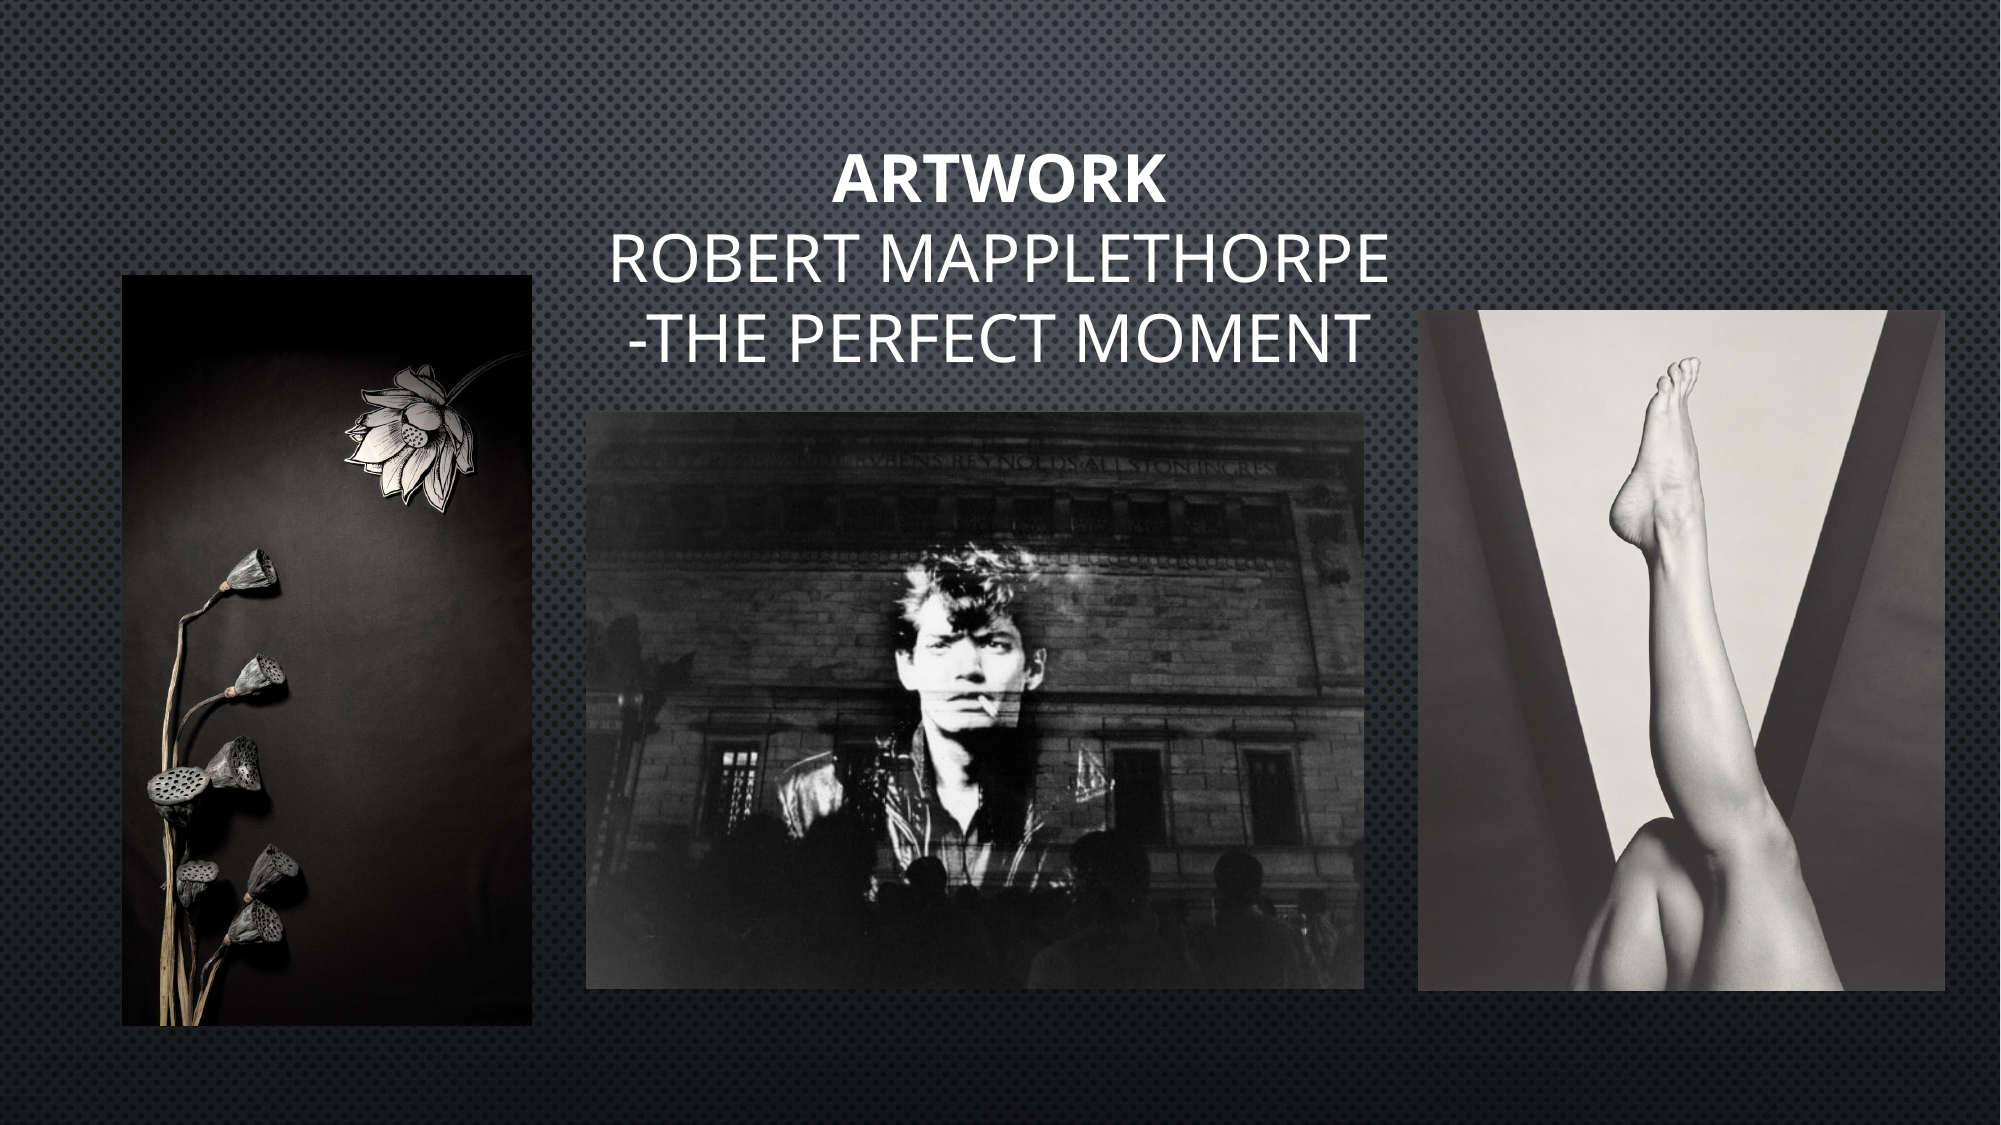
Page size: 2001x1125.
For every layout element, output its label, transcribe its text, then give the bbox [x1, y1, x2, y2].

title Artwork Robert Mapplethorpe -The Perfect Moment [187, 99, 1813, 413]
picture [585, 412, 1364, 989]
picture [122, 274, 532, 1027]
picture [1418, 310, 1945, 991]
